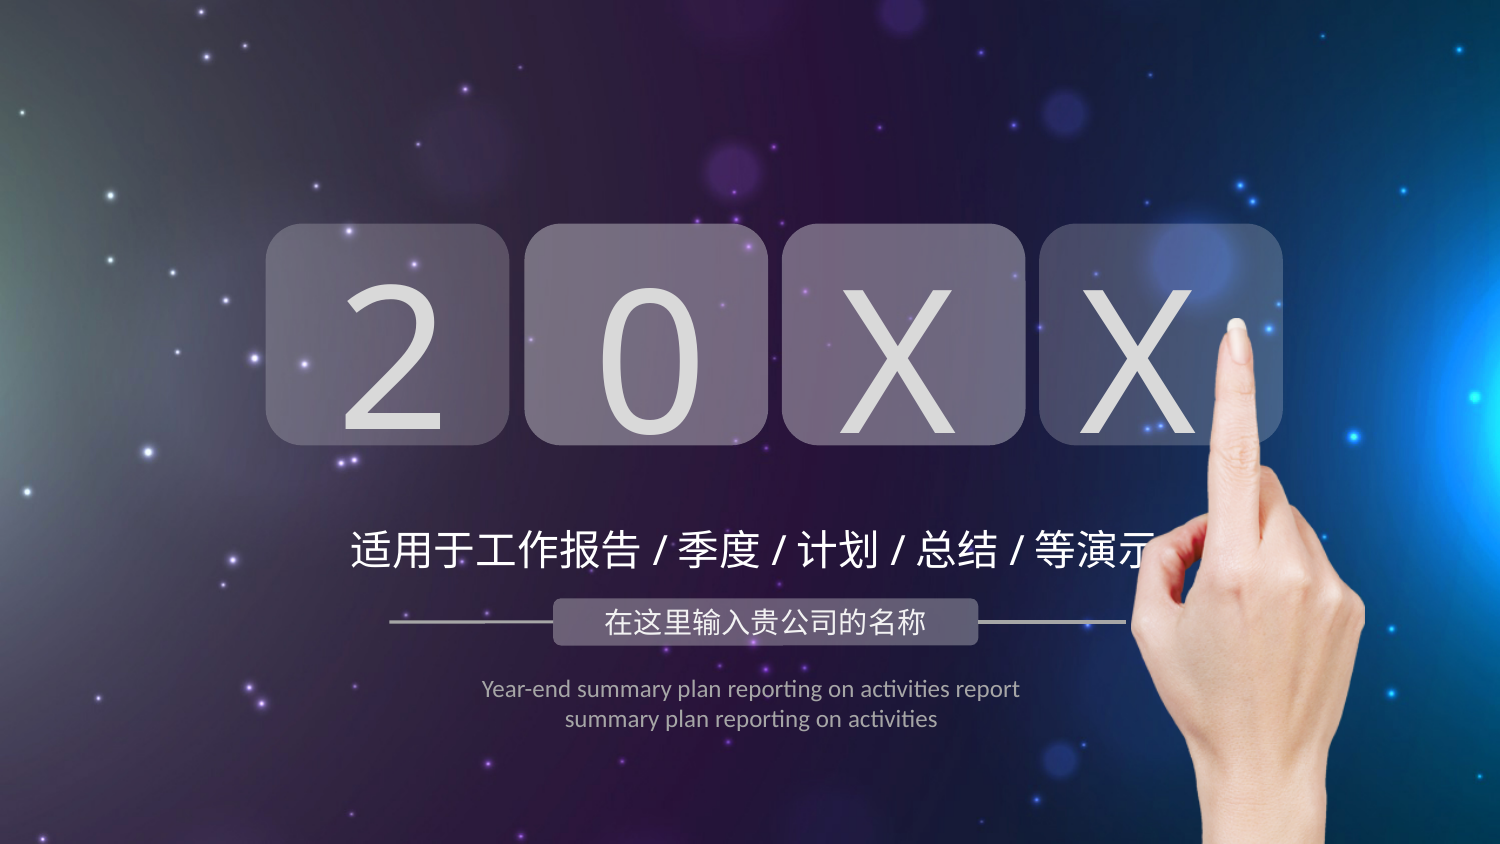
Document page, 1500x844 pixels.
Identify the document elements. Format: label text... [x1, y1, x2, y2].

text_box 适用于工作报告/季度/计划/总结/等演示 [335, 516, 1131, 582]
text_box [1039, 223, 1283, 484]
text_box 在这里输入贵公司的名称 [552, 597, 980, 647]
picture [0, 0, 1500, 844]
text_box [781, 223, 1026, 484]
text_box Year-end summary plan reporting on activities report summary plan reporting on activities [466, 664, 1037, 740]
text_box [265, 222, 510, 480]
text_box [524, 223, 769, 484]
